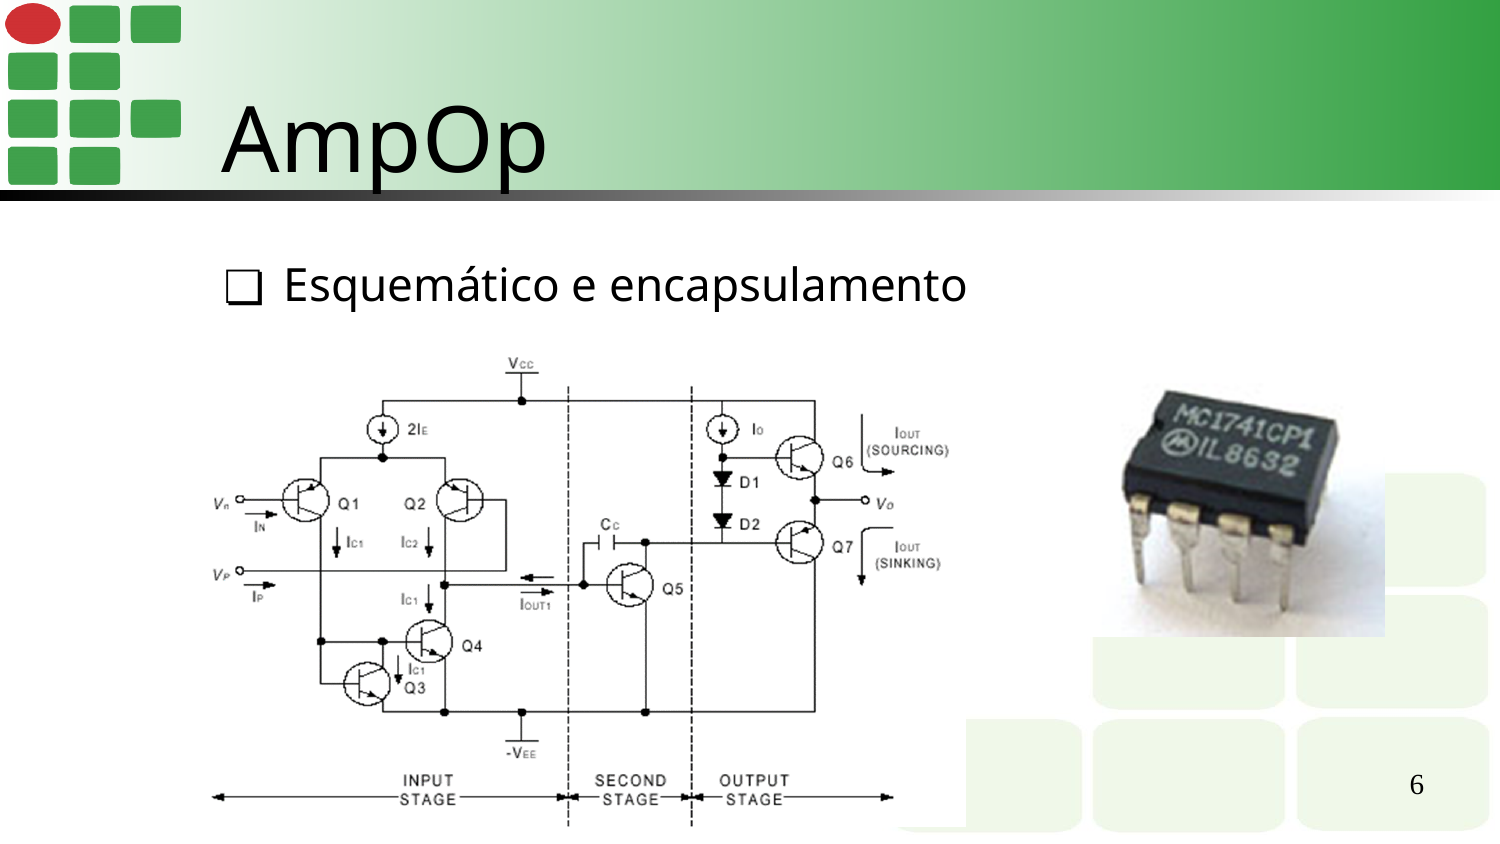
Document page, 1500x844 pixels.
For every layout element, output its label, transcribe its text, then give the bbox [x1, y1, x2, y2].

text_box AmpOp [206, 26, 1468, 207]
picture [5, 3, 181, 185]
picture [206, 323, 1495, 835]
text_box Esquemático e encapsulamento [193, 248, 1469, 324]
slide_number ‹#› [1075, 768, 1425, 827]
